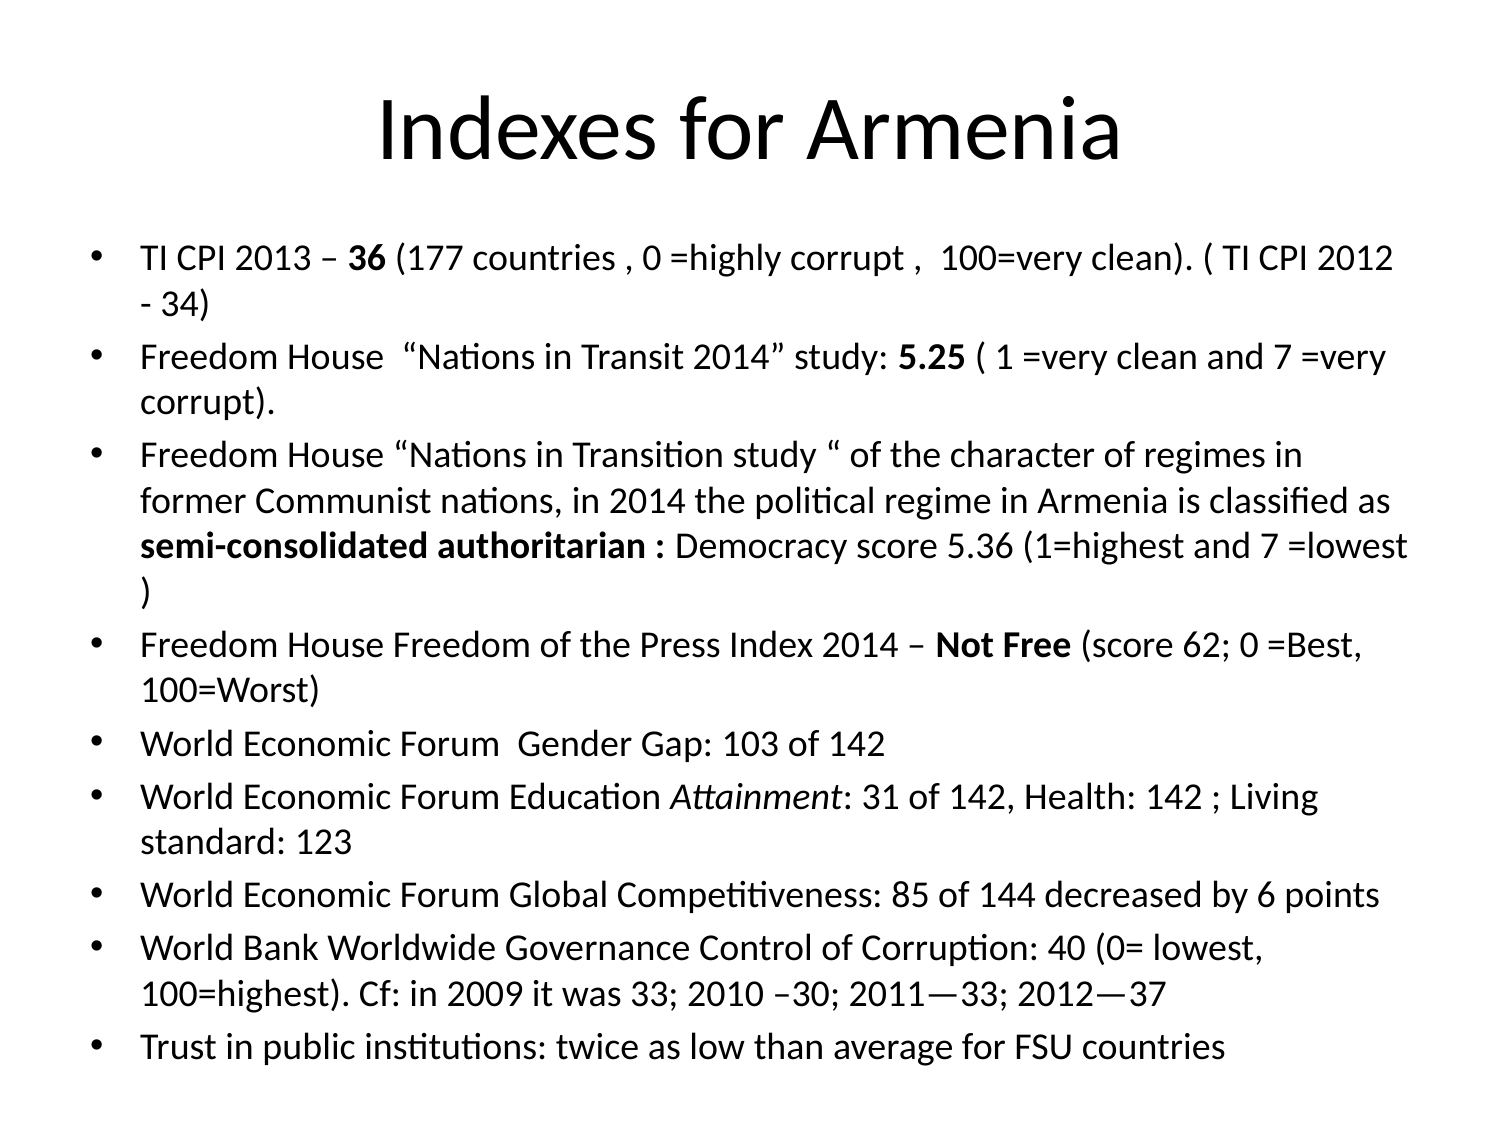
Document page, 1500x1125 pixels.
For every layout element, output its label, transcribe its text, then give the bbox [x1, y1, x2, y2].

list TI CPI 2013 – 36 (177 countries , 0 =highly corrupt , 100=very clean). ( TI CPI 2012 - 34) Freedom House “Nations in Transit 2014” study: 5.25 ( 1 =very clean and 7 =very corrupt). Freedom House “Nations in Transition study “ of the character of regimes in former Communist nations, in 2014 the political regime in Armenia is classified as semi-consolidated authoritarian : Democracy score 5.36 (1=highest and 7 =lowest ) Freedom House Freedom of the Press Index 2014 – Not Free (score 62; 0 =Best, 100=Worst) World Economic Forum Gender Gap: 103 of 142 World Economic Forum Education Attainment: 31 of 142, Health: 142 ; Living standard: 123 World Economic Forum Global Competitiveness: 85 of 144 decreased by 6 points World Bank Worldwide Governance Control of Corruption: 40 (0= lowest, 100=highest). Cf: in 2009 it was 33; 2010 –30; 2011—33; 2012—37 Trust in public institutions: twice as low than average for FSU countries [75, 224, 1425, 1075]
title Indexes for Armenia [75, 45, 1425, 200]
